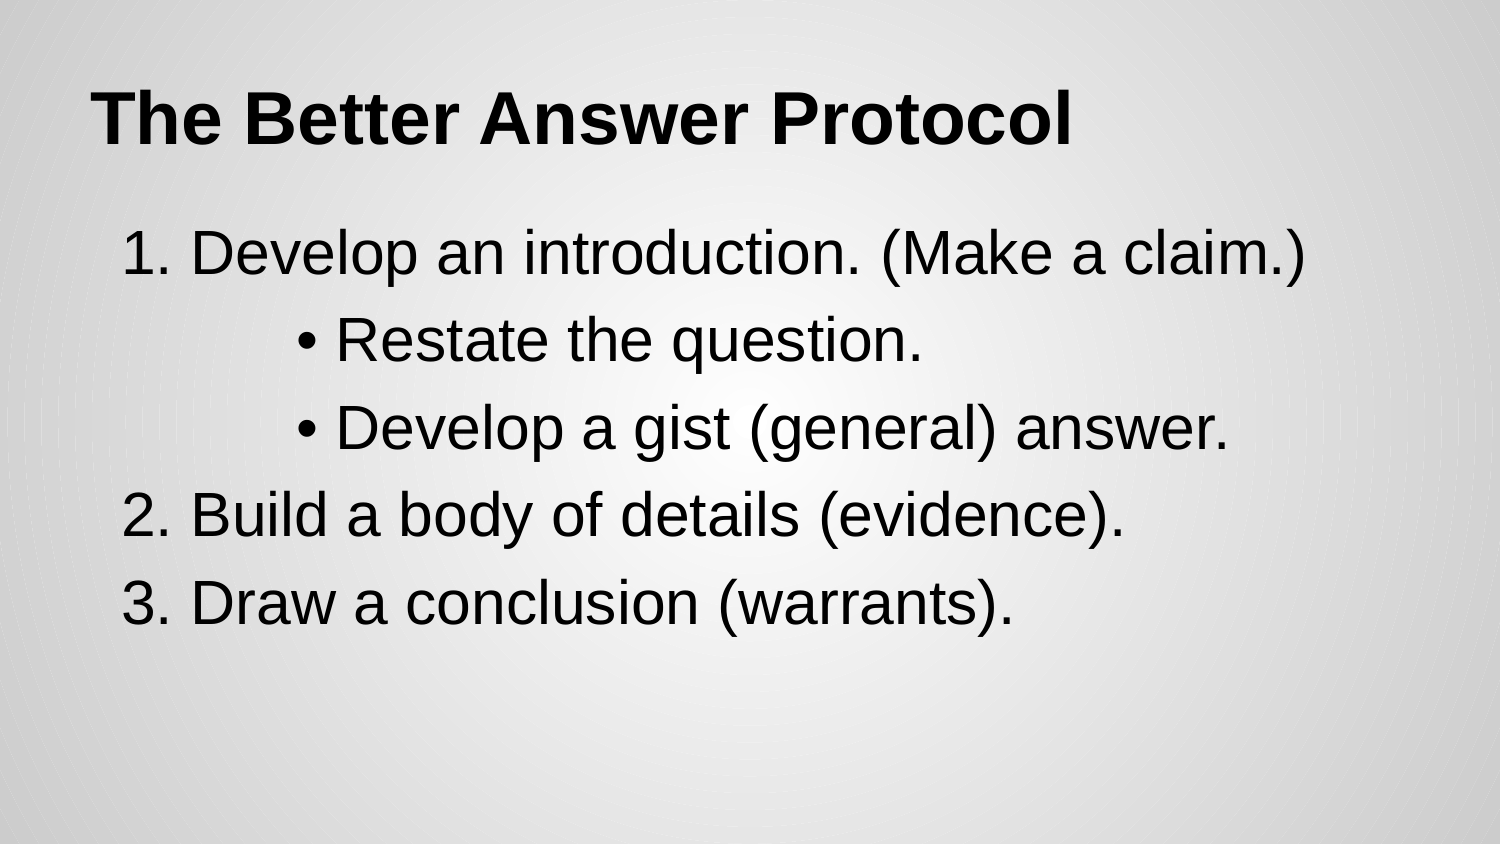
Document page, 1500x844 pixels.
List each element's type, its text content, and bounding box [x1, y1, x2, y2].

title The Better Answer Protocol [74, 33, 1426, 175]
list 1. Develop an introduction. (Make a claim.) • Restate the question. • Develop a gist (general) answer. 2. Build a body of details (evidence). 3. Draw a conclusion (warrants). [74, 196, 1426, 809]
